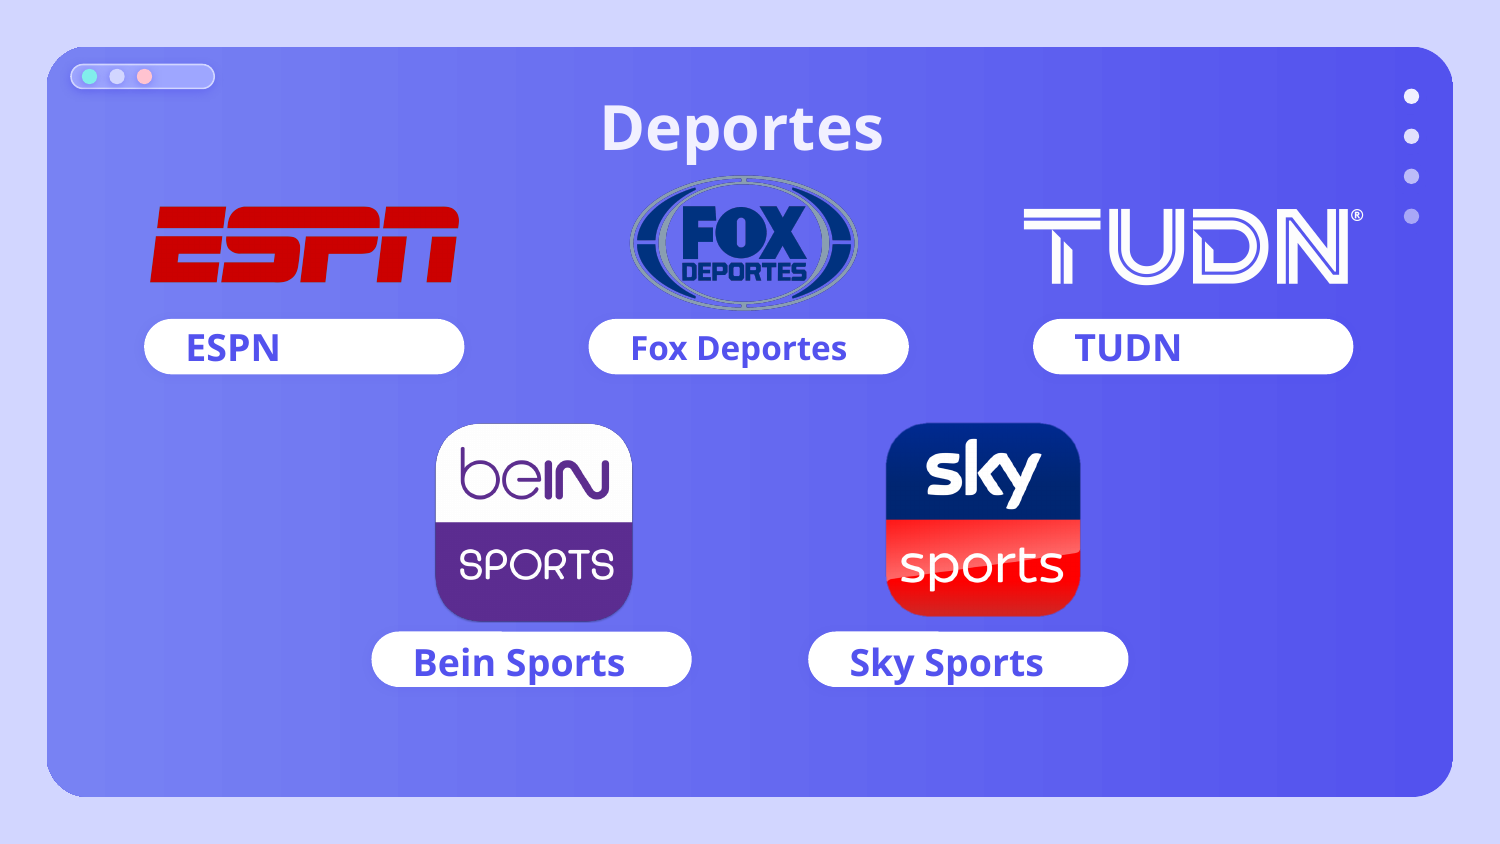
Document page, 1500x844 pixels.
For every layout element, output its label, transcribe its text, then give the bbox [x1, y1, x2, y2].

text_box [371, 639, 380, 680]
picture [576, 174, 910, 375]
text_box [681, 637, 692, 682]
picture [807, 412, 1129, 692]
picture [150, 151, 459, 387]
picture [385, 421, 676, 692]
title Deportes [118, 72, 1382, 167]
picture [1005, 199, 1382, 387]
